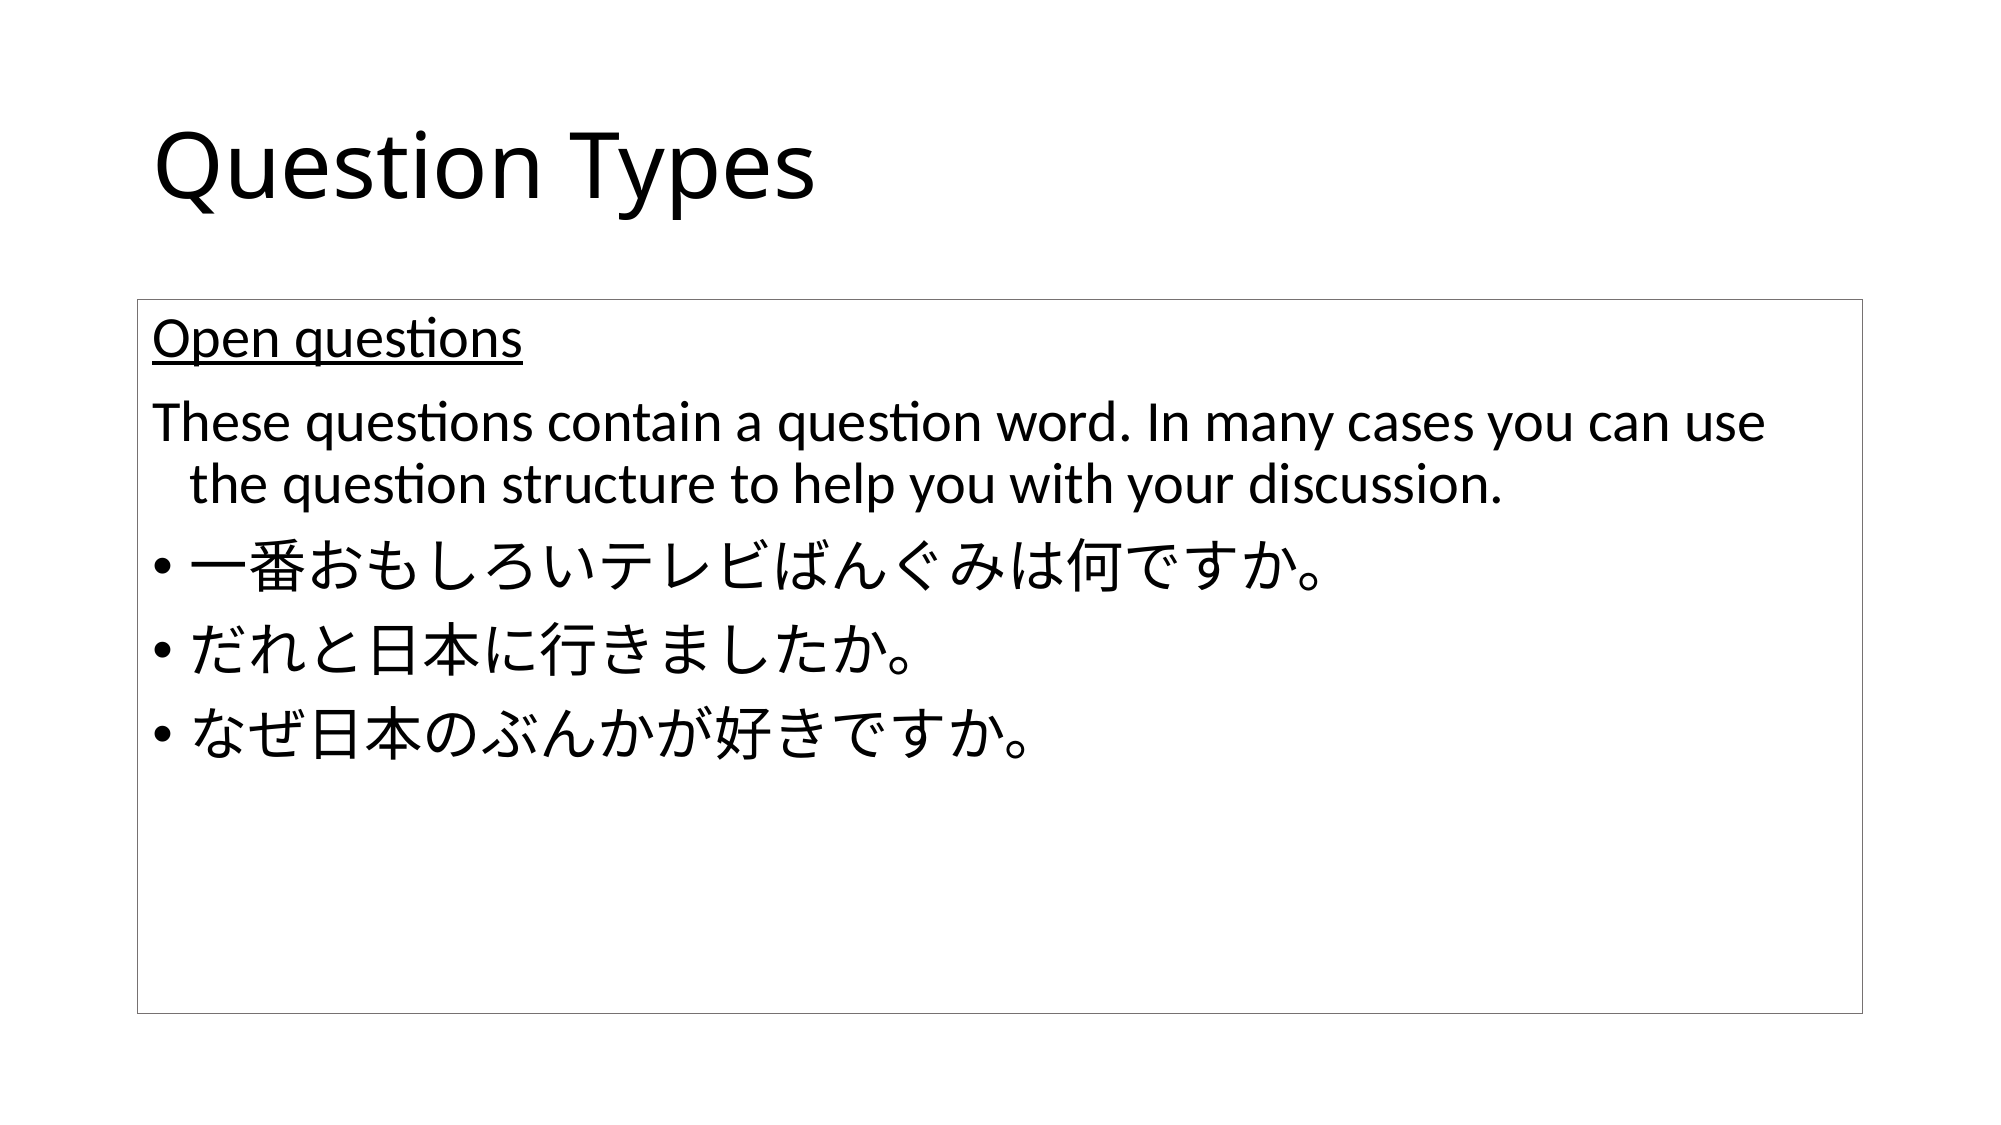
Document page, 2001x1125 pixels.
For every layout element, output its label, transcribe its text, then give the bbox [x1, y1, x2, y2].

title Question Types [137, 59, 1863, 278]
list Open questions These questions contain a question word. In many cases you can use the question structure to help you with your discussion. 一番おもしろいテレビばんぐみは何ですか。 だれと日本に行きましたか。 なぜ日本のぶんかが好きですか。 [137, 299, 1863, 1014]
